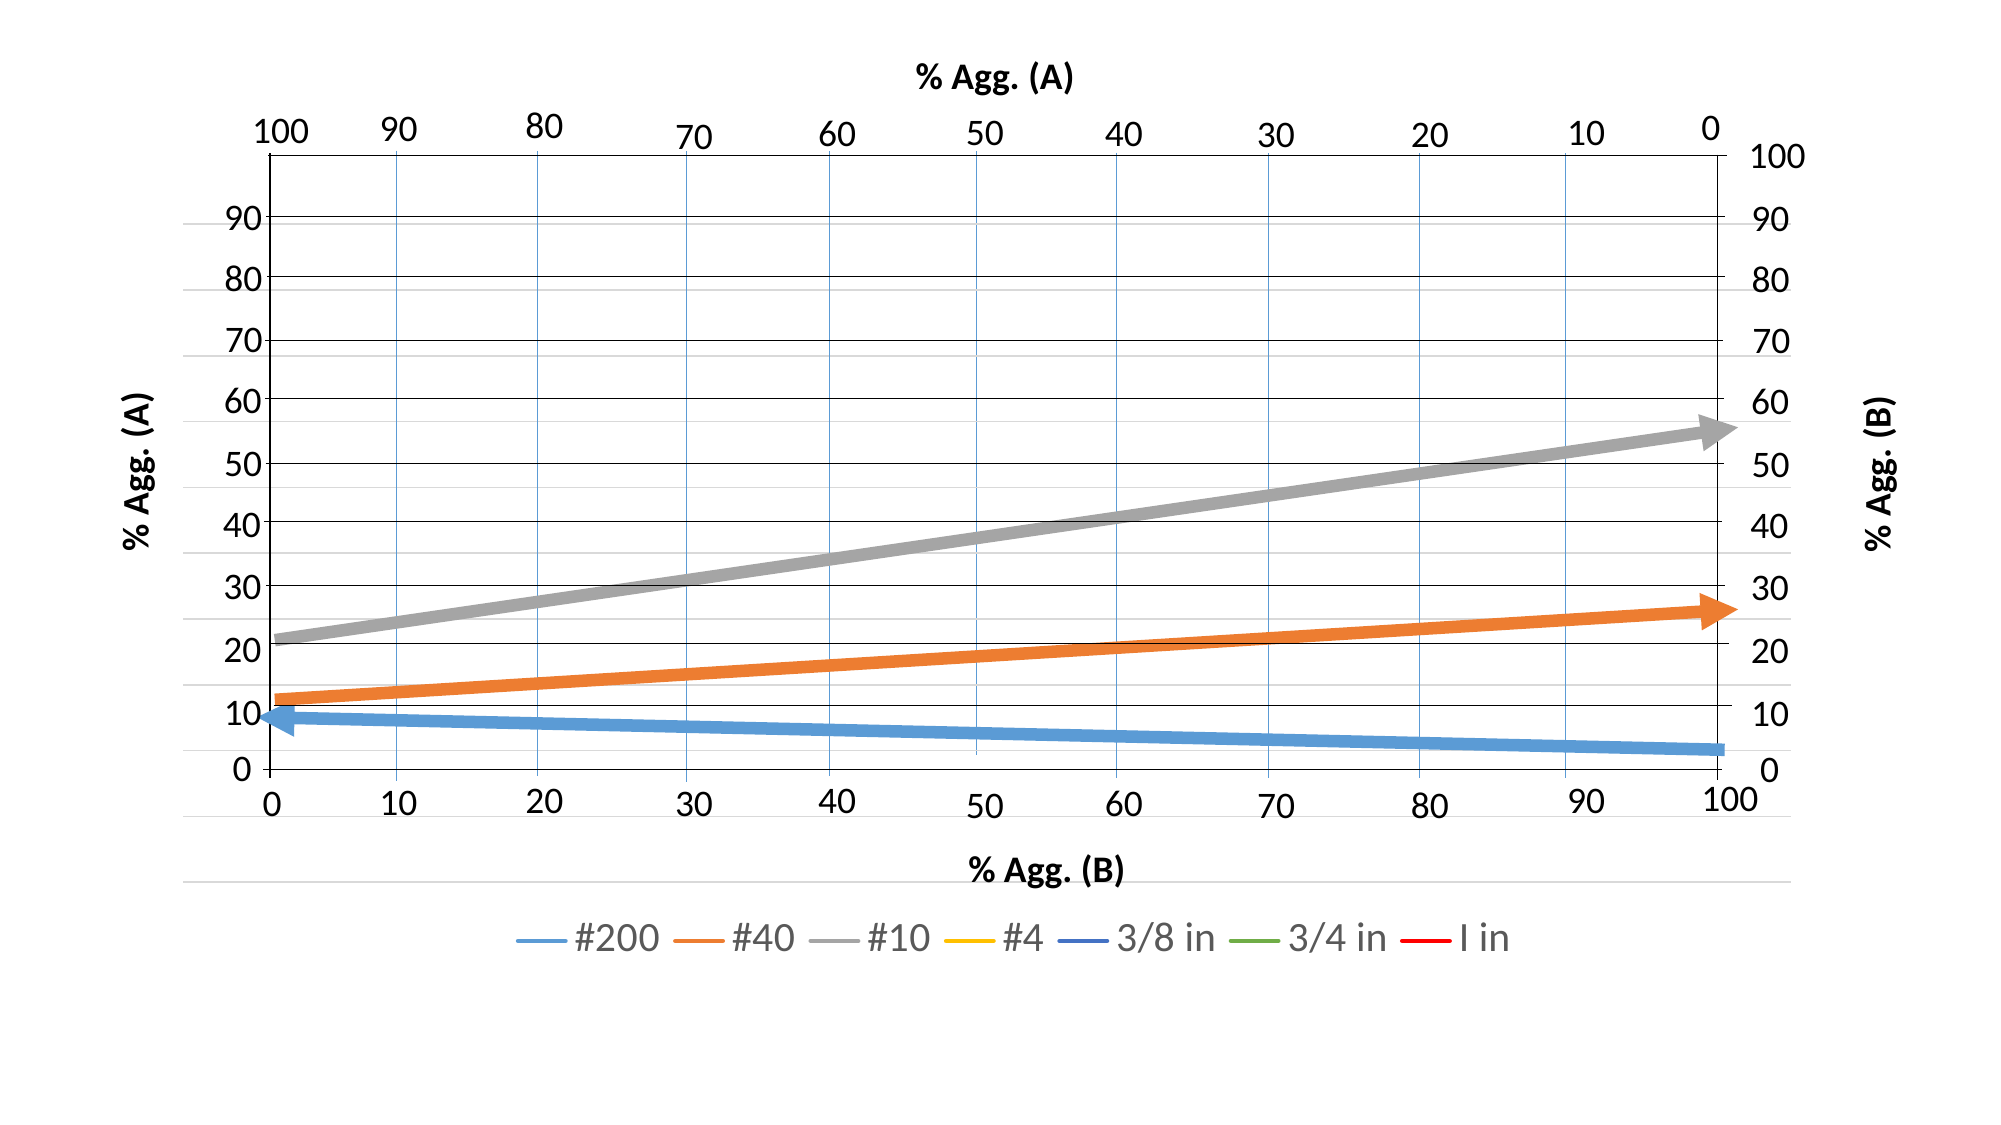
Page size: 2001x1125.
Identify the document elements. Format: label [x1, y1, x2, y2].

text_box [101, 44, 1907, 977]
